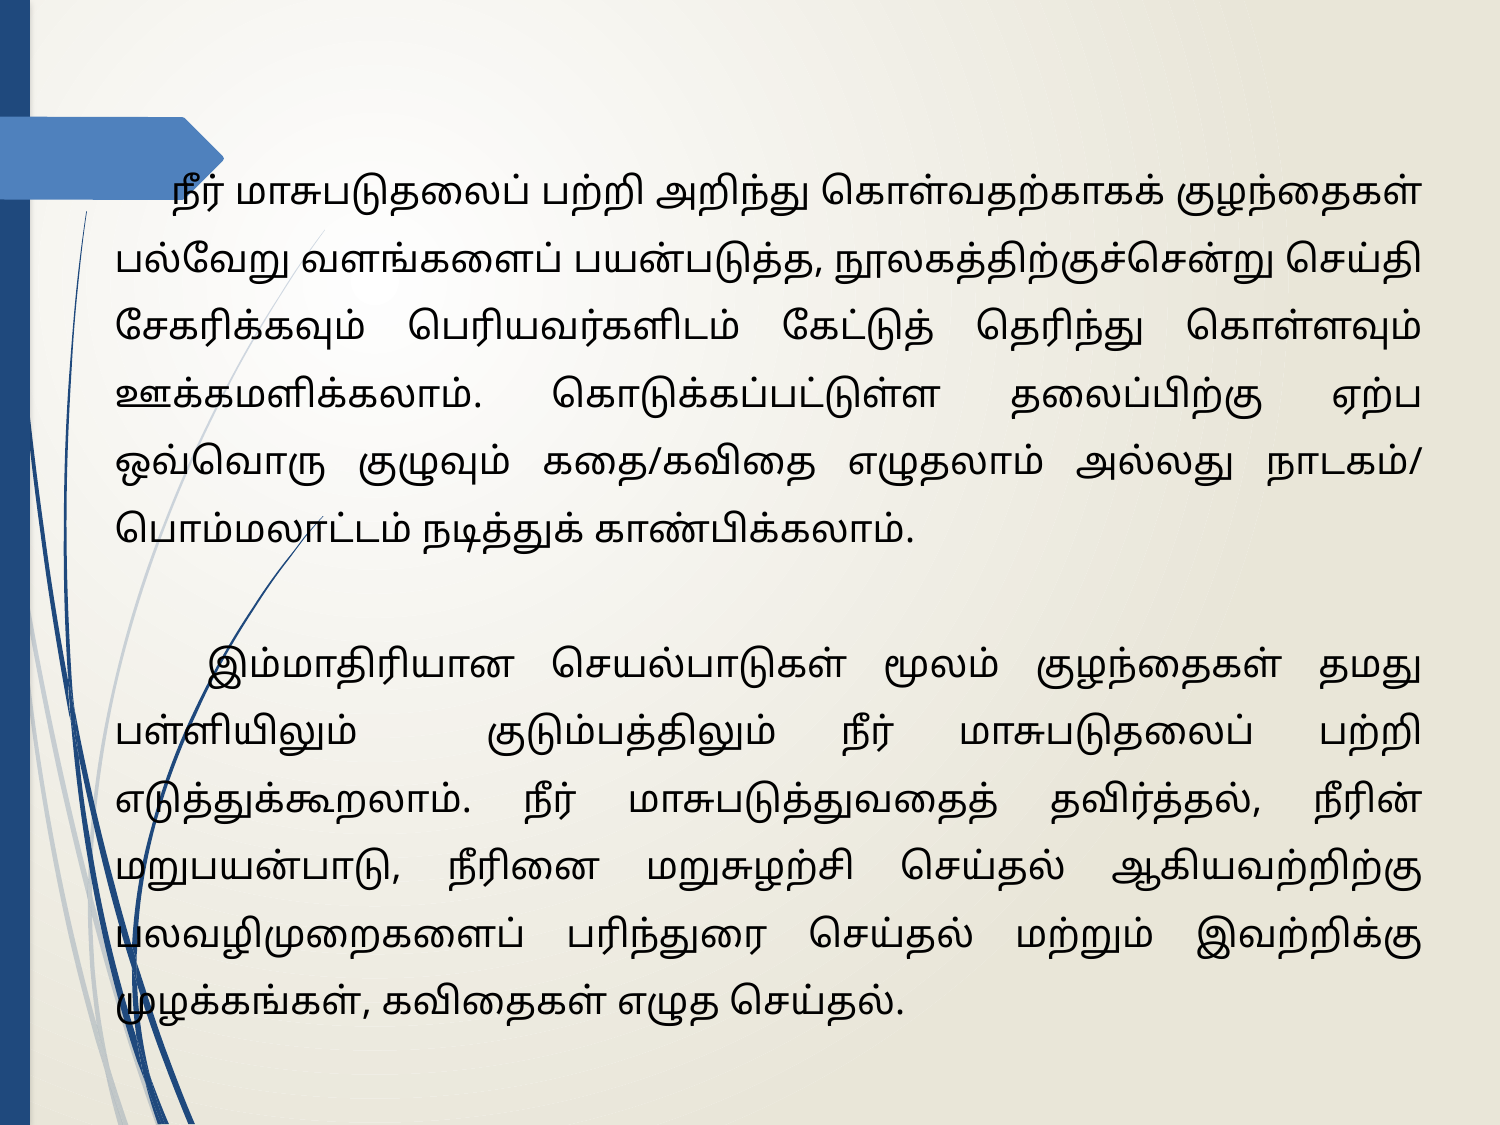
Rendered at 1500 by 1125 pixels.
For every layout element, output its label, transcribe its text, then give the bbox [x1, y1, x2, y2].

text_box நீர் மாசுபடுதலைப் பற்றி அறிந்து கொள்வதற்காகக் குழந்தைகள் பல்வேறு வளங்களைப் பயன்படுத்த, நூலகத்திற்குச்சென்று செய்தி சேகரிக்கவும் பெரியவர்களிடம் கேட்டுத் தெரிந்து கொள்ளவும் ஊக்கமளிக்கலாம். கொடுக்கப்பட்டுள்ள தலைப்பிற்கு ஏற்ப ஒவ்வொரு குழுவும் கதை/கவிதை எழுதலாம் அல்லது நாடகம்/ பொம்மலாட்டம் நடித்துக் காண்பிக்கலாம். இம்மாதிரியான செயல்பாடுகள் மூலம் குழந்தைகள் தமது பள்ளியிலும் குடும்பத்திலும் நீர் மாசுபடுதலைப் பற்றி எடுத்துக்கூறலாம். நீர் மாசுபடுத்துவதைத் தவிர்த்தல், நீரின் மறுபயன்பாடு, நீரினை மறுசுழற்சி செய்தல் ஆகியவற்றிற்கு பலவழிமுறைகளைப் பரிந்துரை செய்தல் மற்றும் இவற்றிக்கு முழக்கங்கள், கவிதைகள் எழுத செய்தல். [99, 137, 1438, 1030]
